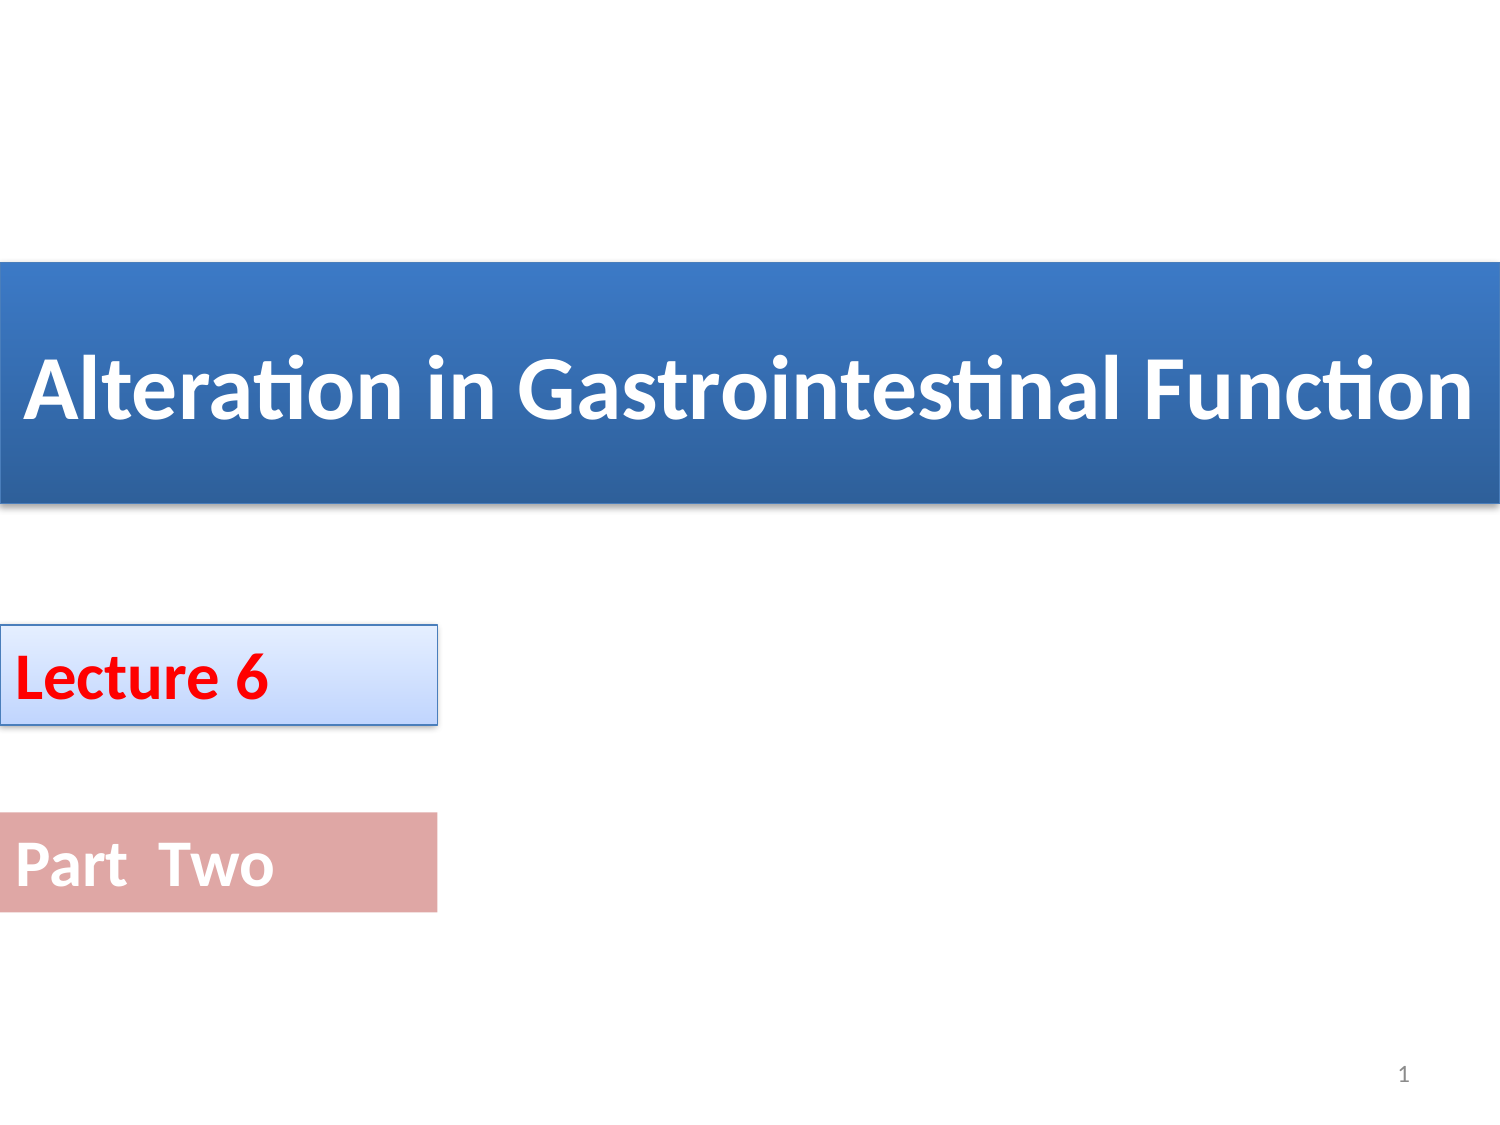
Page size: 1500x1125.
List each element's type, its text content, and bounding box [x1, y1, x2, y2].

text_box Part Two [0, 812, 438, 913]
subtitle Lecture 6 [0, 624, 438, 726]
slide_number 1 [1074, 1042, 1425, 1103]
title Alteration in Gastrointestinal Function [0, 262, 1500, 504]
